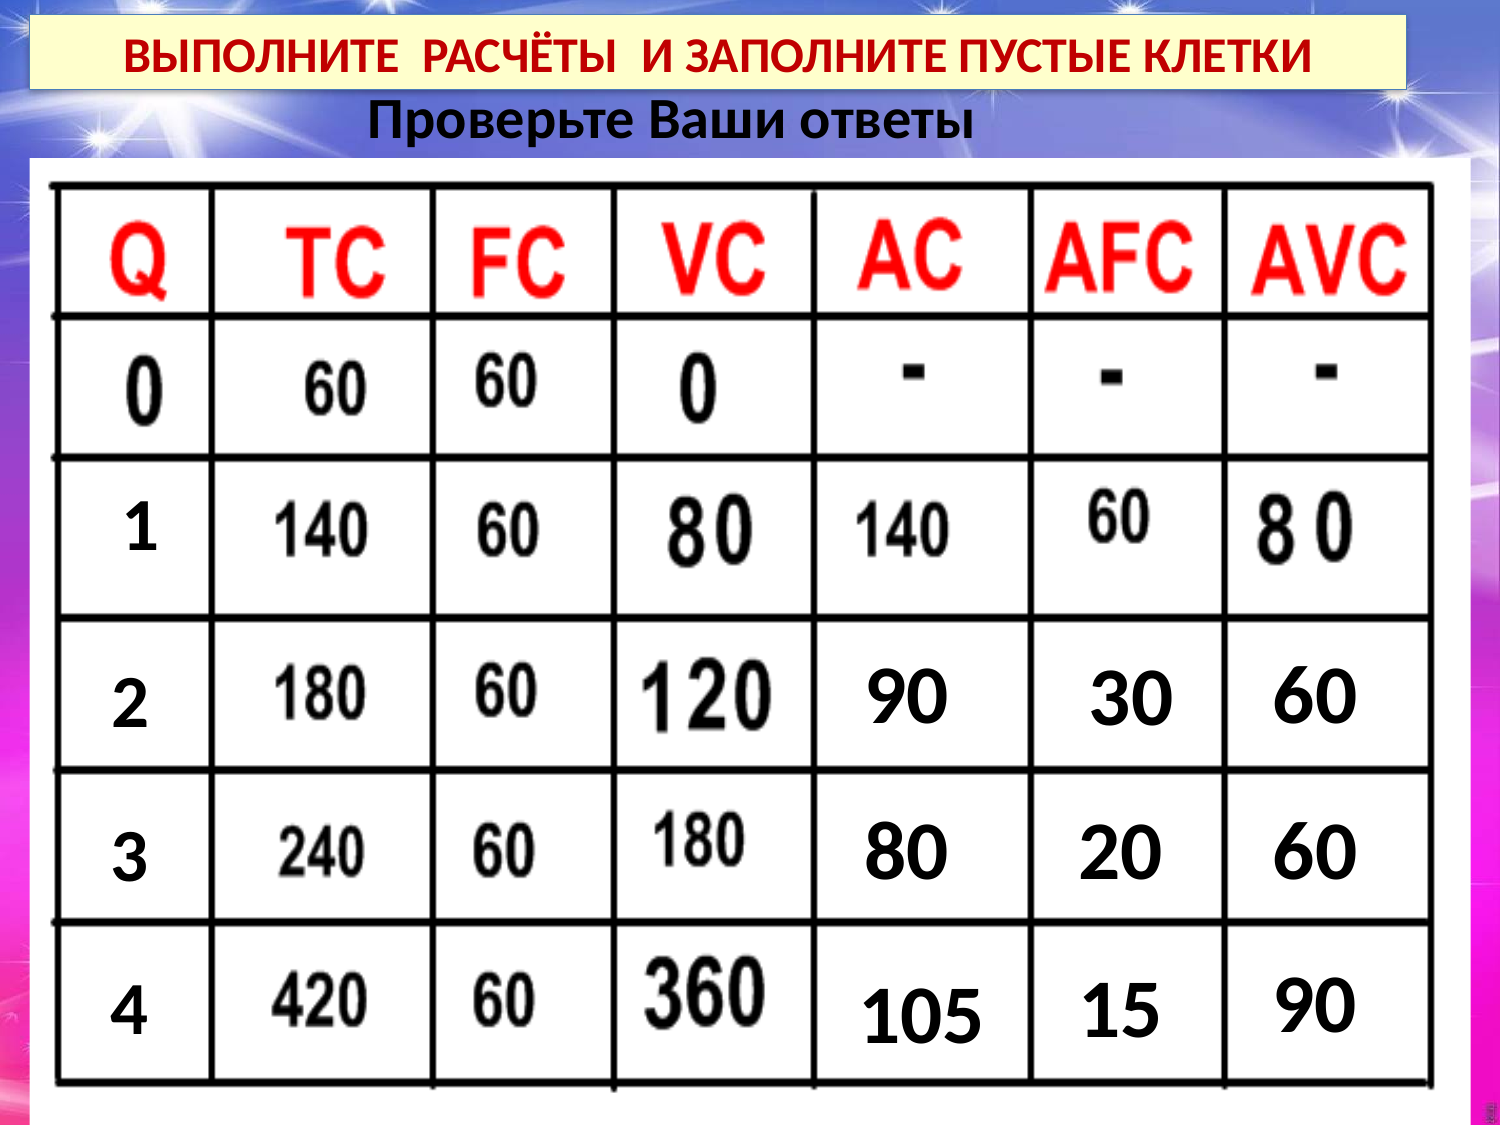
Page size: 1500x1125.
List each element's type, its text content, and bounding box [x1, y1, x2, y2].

picture [0, 0, 1500, 1125]
text_box Проверьте Ваши ответы [353, 73, 992, 157]
text_box ВЫПОЛНИТЕ РАСЧЁТЫ И ЗАПОЛНИТЕ ПУСТЫЕ КЛЕТКИ [29, 14, 1407, 90]
